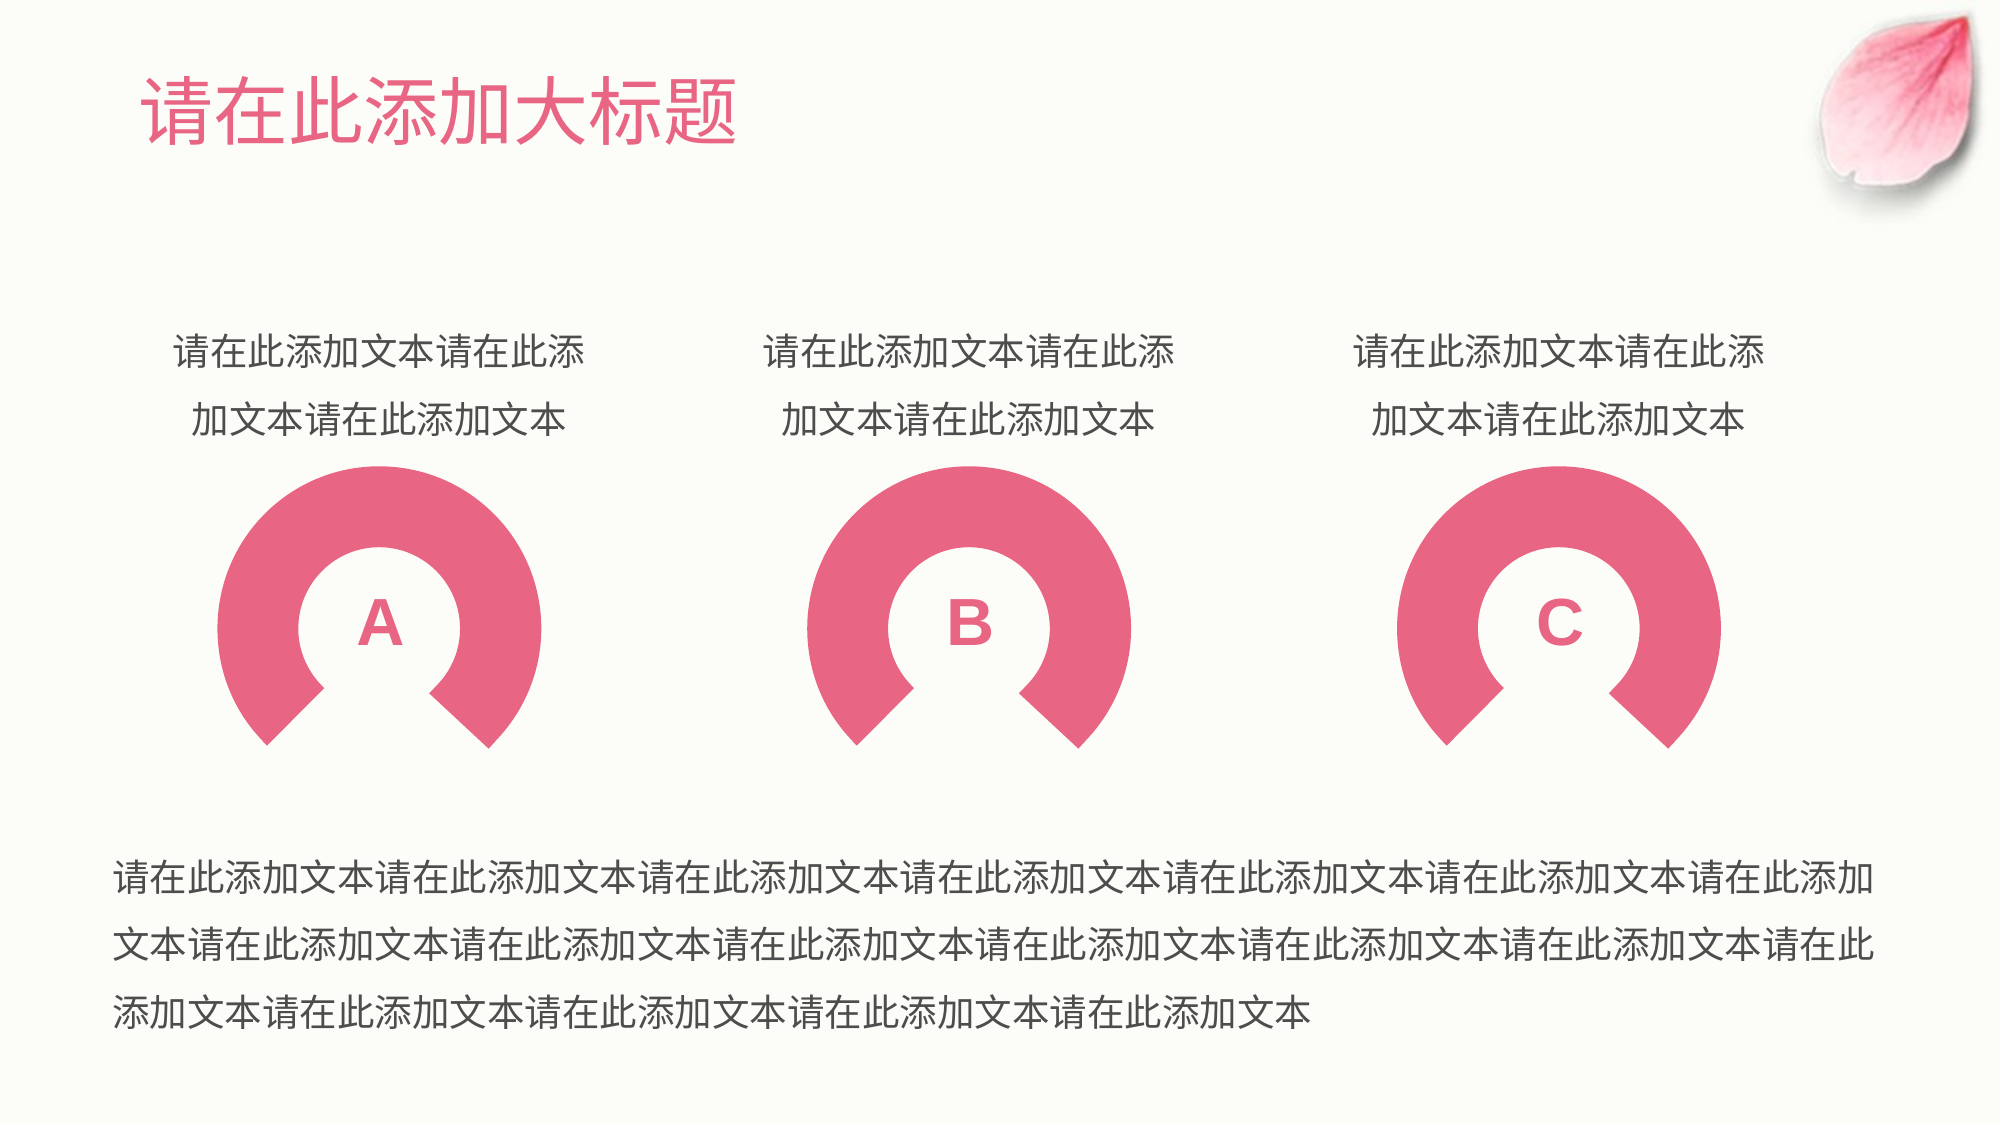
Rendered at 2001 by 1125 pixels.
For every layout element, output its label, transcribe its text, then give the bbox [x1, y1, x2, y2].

title 请在此添加大标题 [123, 45, 1552, 185]
text_box 请在此添加文本请在此添加文本请在此添加文本 [737, 298, 1201, 449]
text_box B [935, 573, 1006, 665]
text_box 请在此添加文本请在此添加文本请在此添加文本 [1327, 298, 1790, 449]
text_box 请在此添加文本请在此添加文本请在此添加文本 [148, 298, 611, 449]
text_box [807, 466, 1132, 749]
text_box A [345, 573, 417, 665]
text_box C [1524, 573, 1596, 665]
picture [0, 0, 2000, 1124]
text_box 请在此添加文本请在此添加文本请在此添加文本请在此添加文本请在此添加文本请在此添加文本请在此添加文本请在此添加文本请在此添加文本请在此添加文本请在此添加文本请在此添加文本请在此添加文本请在此添加文本请在此添加文本请在此添加文本请在此添加文本请在此添加文本 [97, 823, 1903, 1041]
text_box [217, 466, 542, 749]
text_box [1397, 466, 1721, 749]
